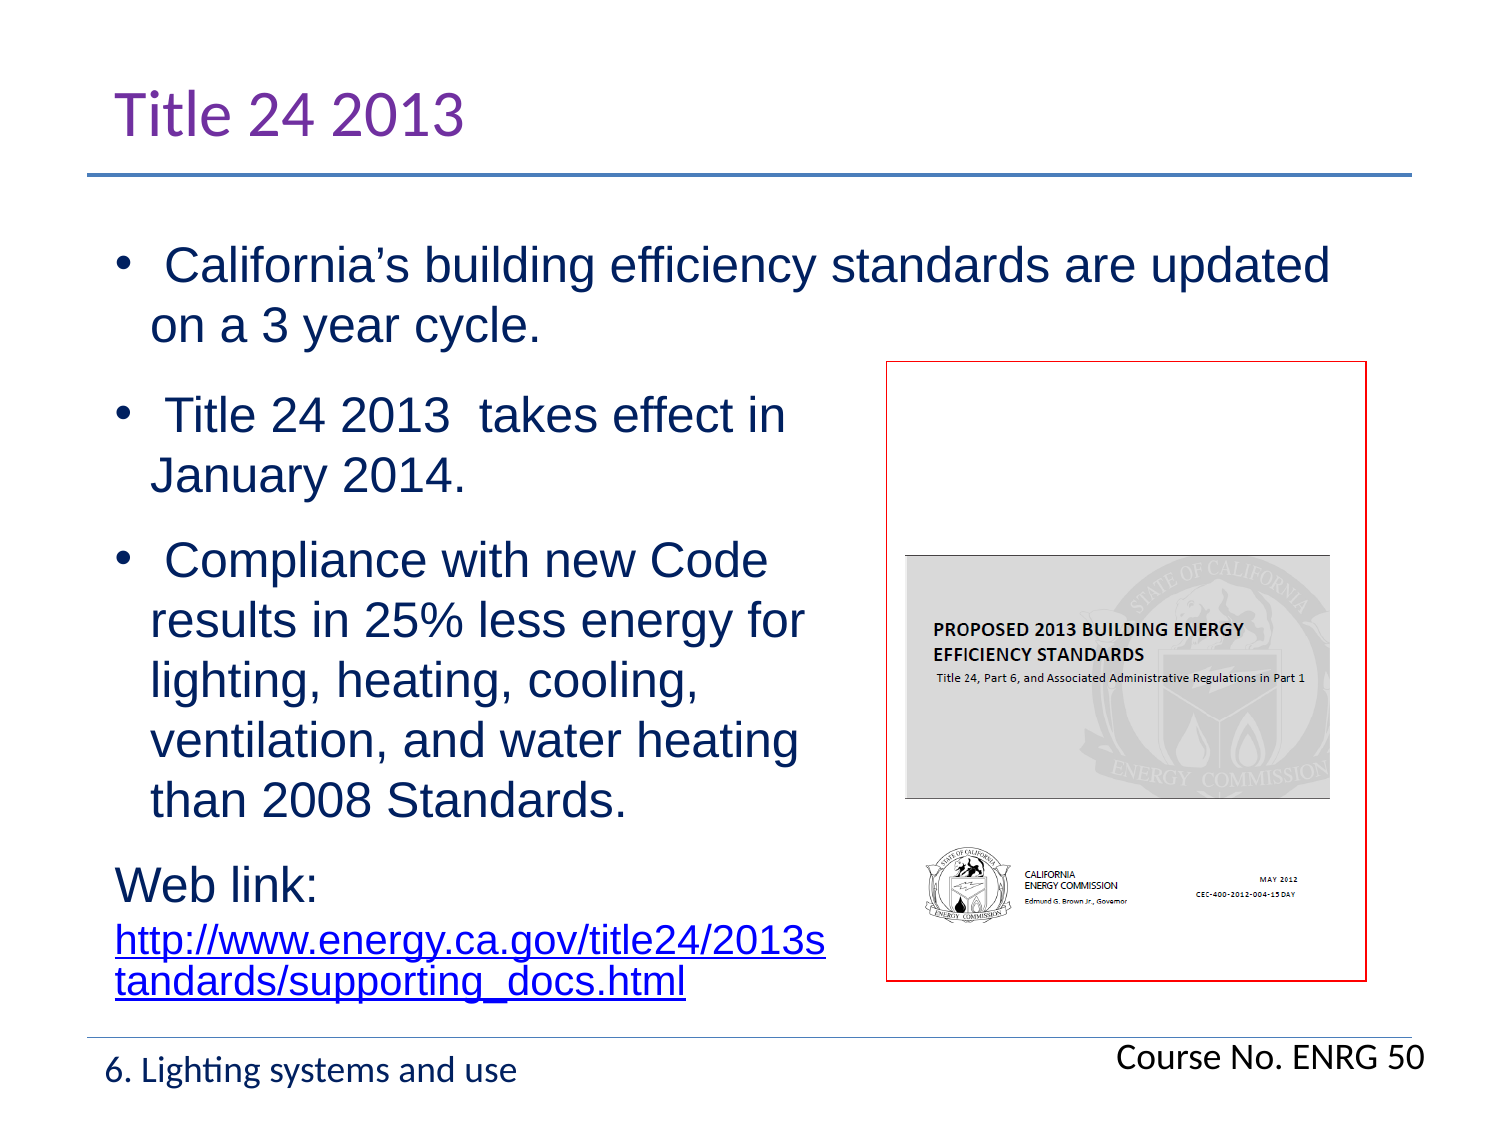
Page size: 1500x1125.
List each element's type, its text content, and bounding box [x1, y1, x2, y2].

text_box 6. Lighting systems and use [89, 1045, 534, 1098]
text_box Course No. ENRG 50 [1101, 1024, 1441, 1085]
text_box Title 24 2013 takes effect in January 2014. Compliance with new Code results in 25% less energy for lighting, heating, cooling, ventilation, and water heating than 2008 Standards. Web link: http://www.energy.ca.gov/title24/2013standards/supporting_docs.html [99, 375, 850, 970]
picture [887, 362, 1366, 981]
text_box Title 24 2013 [99, 62, 1400, 158]
text_box California’s building efficiency standards are updated on a 3 year cycle. [99, 224, 1413, 360]
